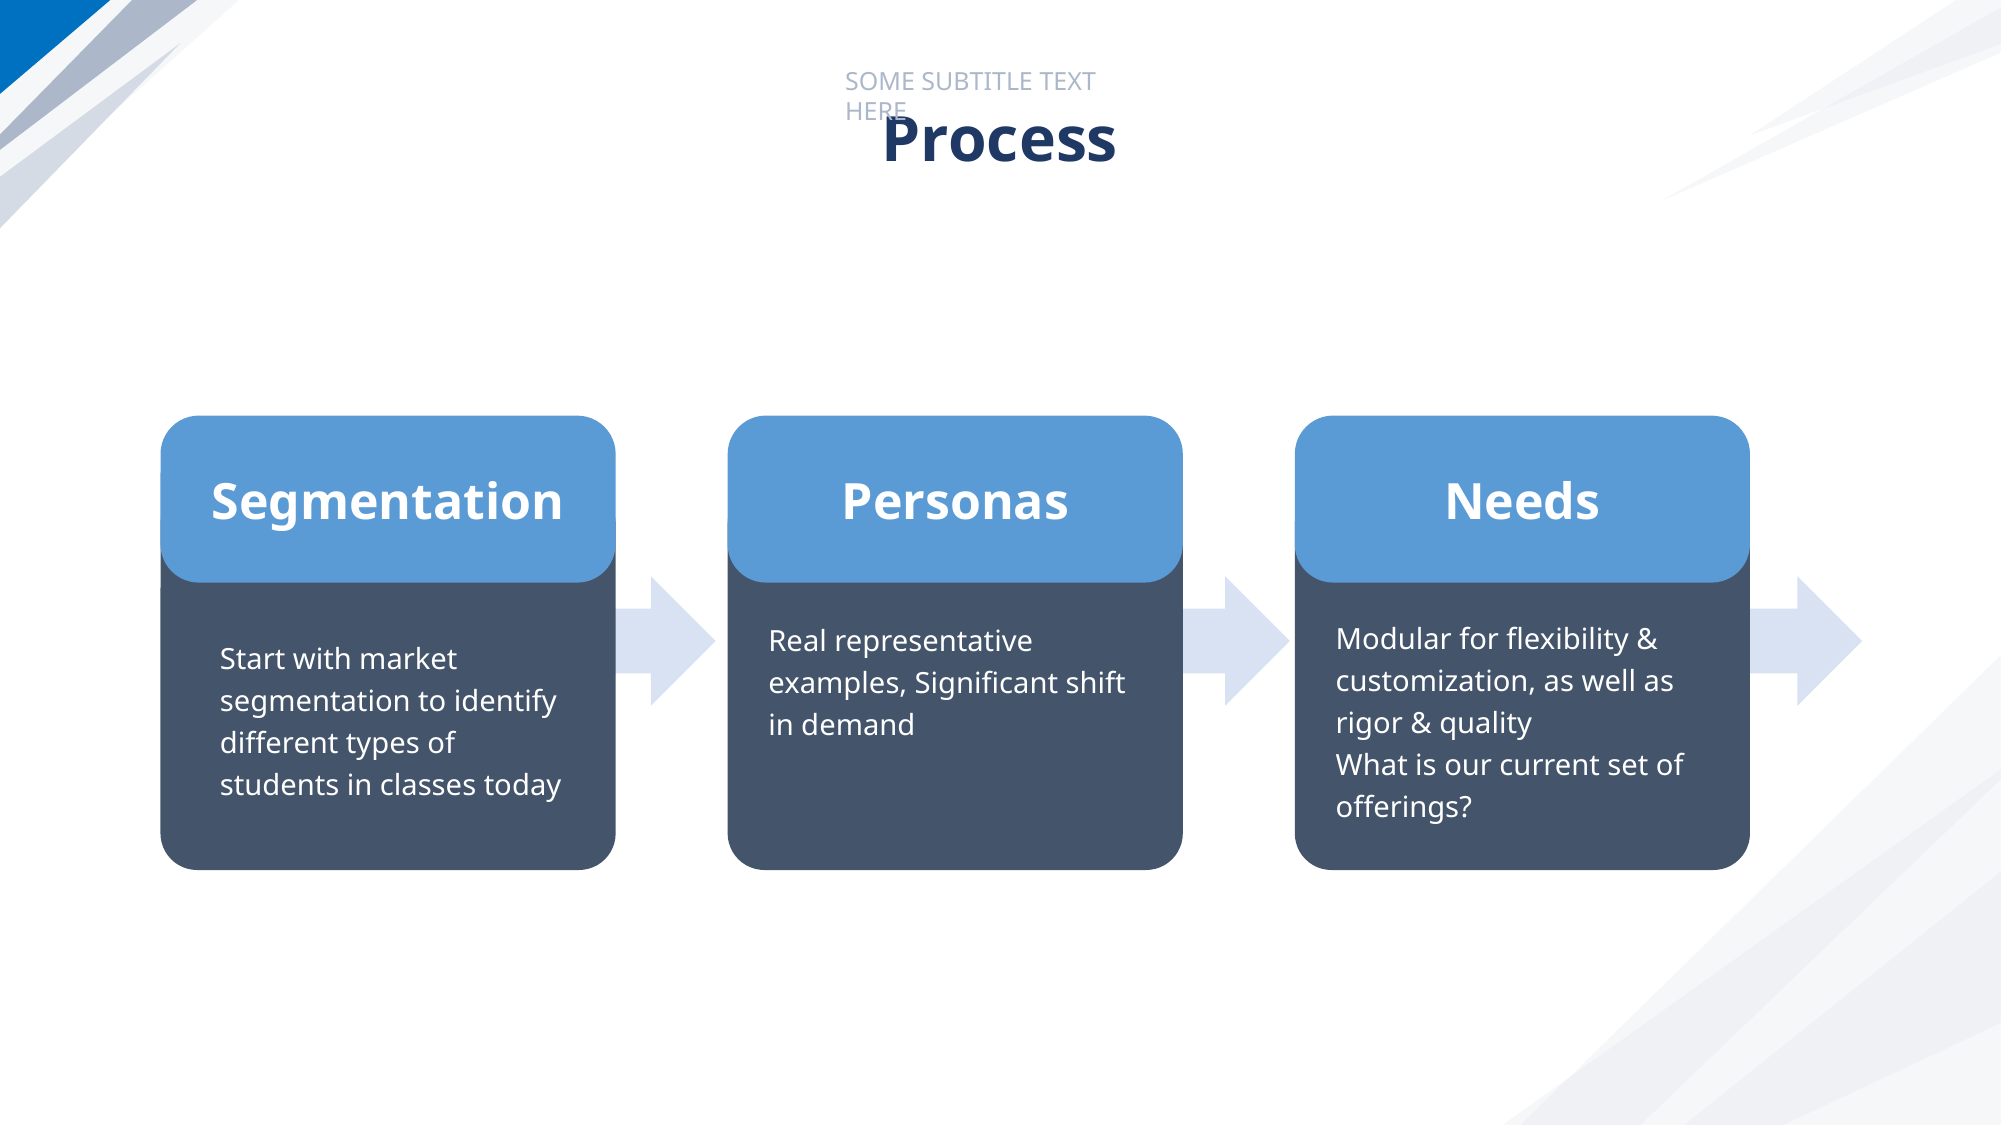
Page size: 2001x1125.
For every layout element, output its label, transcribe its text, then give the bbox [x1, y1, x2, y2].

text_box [727, 415, 1184, 871]
title Process [137, 73, 1863, 210]
text_box SOME SUBTITLE TEXT HERE [830, 57, 1170, 104]
text_box [1755, 576, 1863, 706]
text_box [1294, 415, 1751, 871]
text_box [620, 576, 716, 706]
text_box [1188, 576, 1289, 706]
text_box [160, 415, 616, 871]
